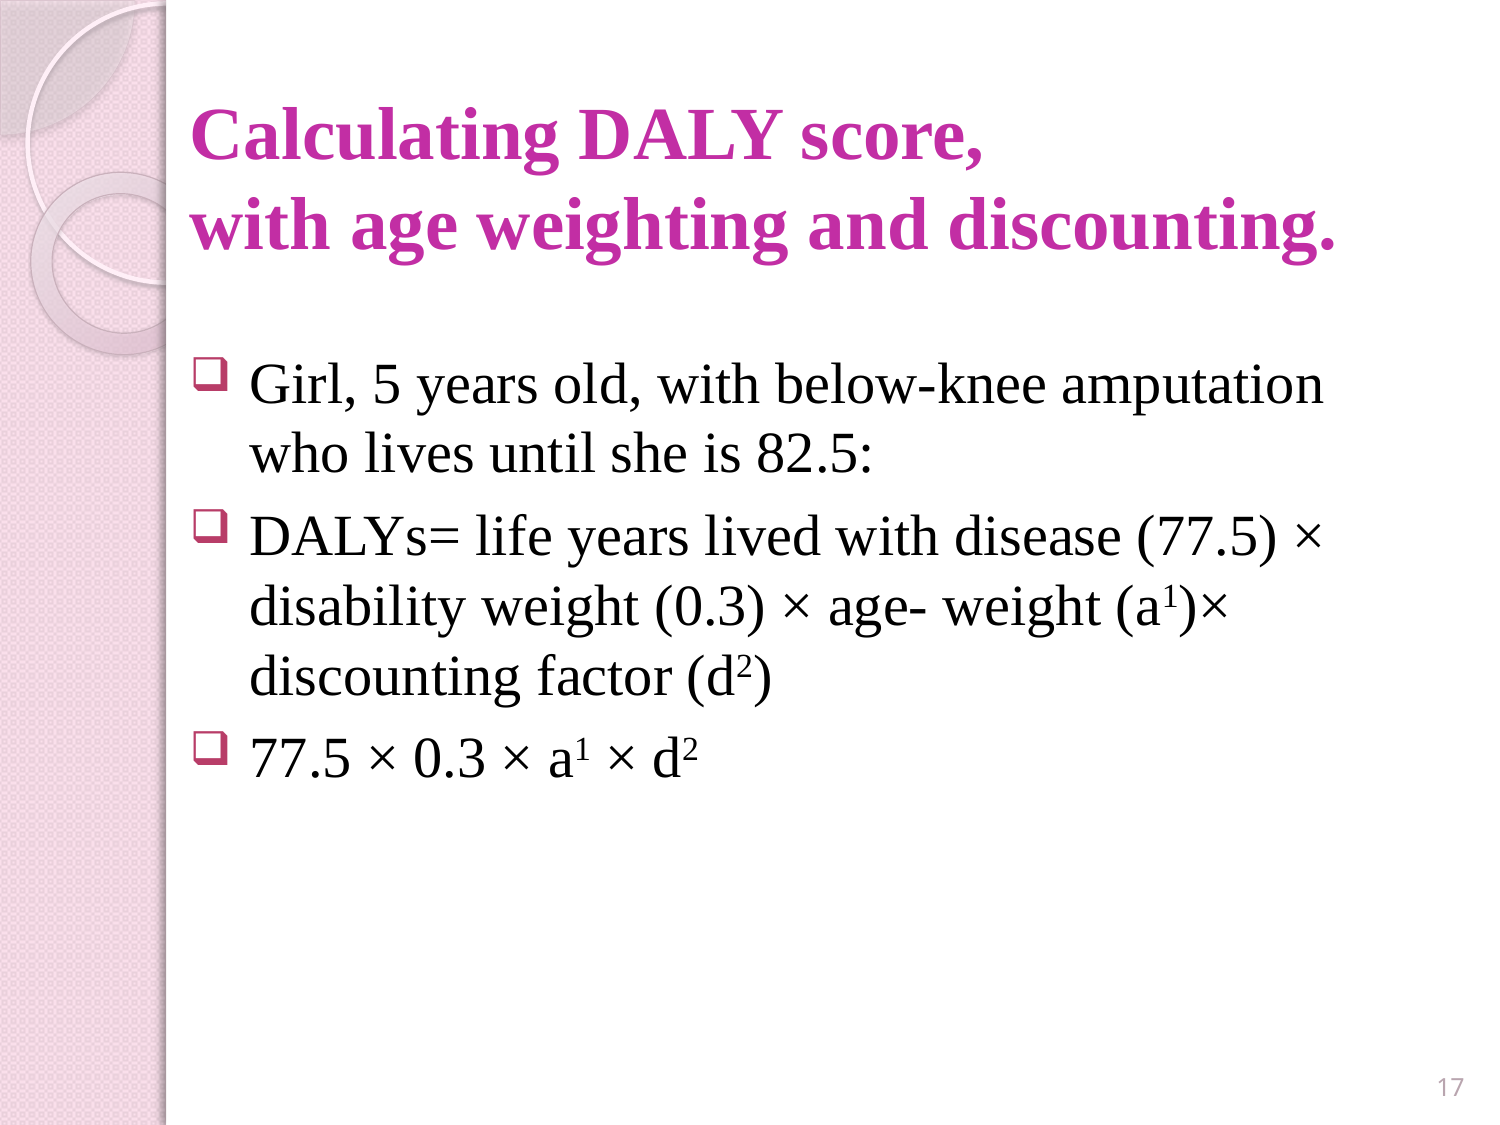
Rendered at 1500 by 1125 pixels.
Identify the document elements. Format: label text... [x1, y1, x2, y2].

title Calculating DALY score, with age weighting and discounting. [174, 62, 1500, 288]
slide_number 17 [1413, 1034, 1488, 1113]
list Girl, 5 years old, with below-knee amputation who lives until she is 82.5: DALYs= life years lived with disease (77.5) × disability weight (0.3) × age- weight (a1)× discounting factor (d2) 77.5 × 0.3 × a1 × d2 [174, 337, 1388, 1038]
